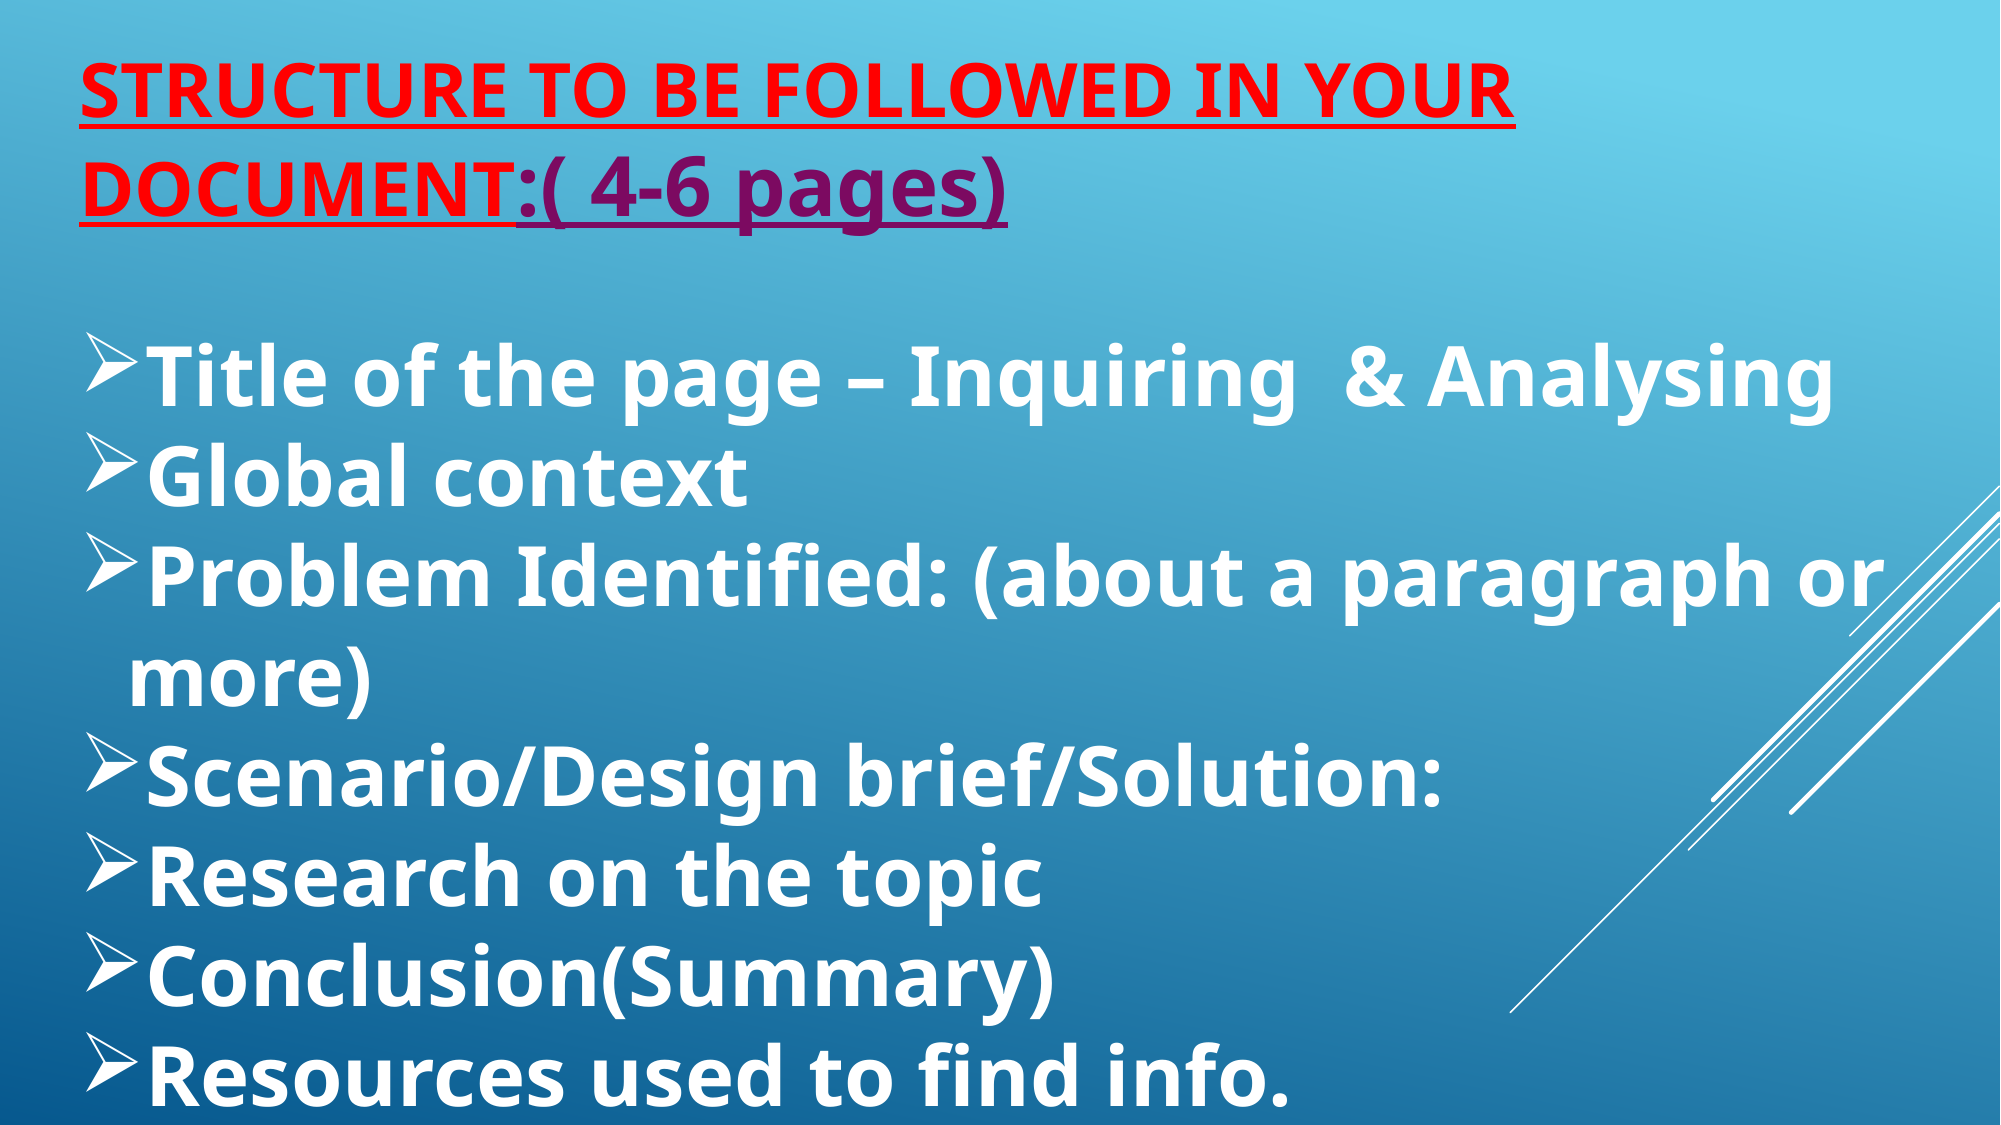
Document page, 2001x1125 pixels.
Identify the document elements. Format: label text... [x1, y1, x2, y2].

text_box STRUCTURE TO BE FOLLOWED IN YOUR DOCUMENT:( 4-6 pages) Title of the page – Inquiring & Analysing Global context Problem Identified: (about a paragraph or more) Scenario/Design brief/Solution: Research on the topic Conclusion(Summary) Resources used to find info. [64, 35, 1978, 1125]
